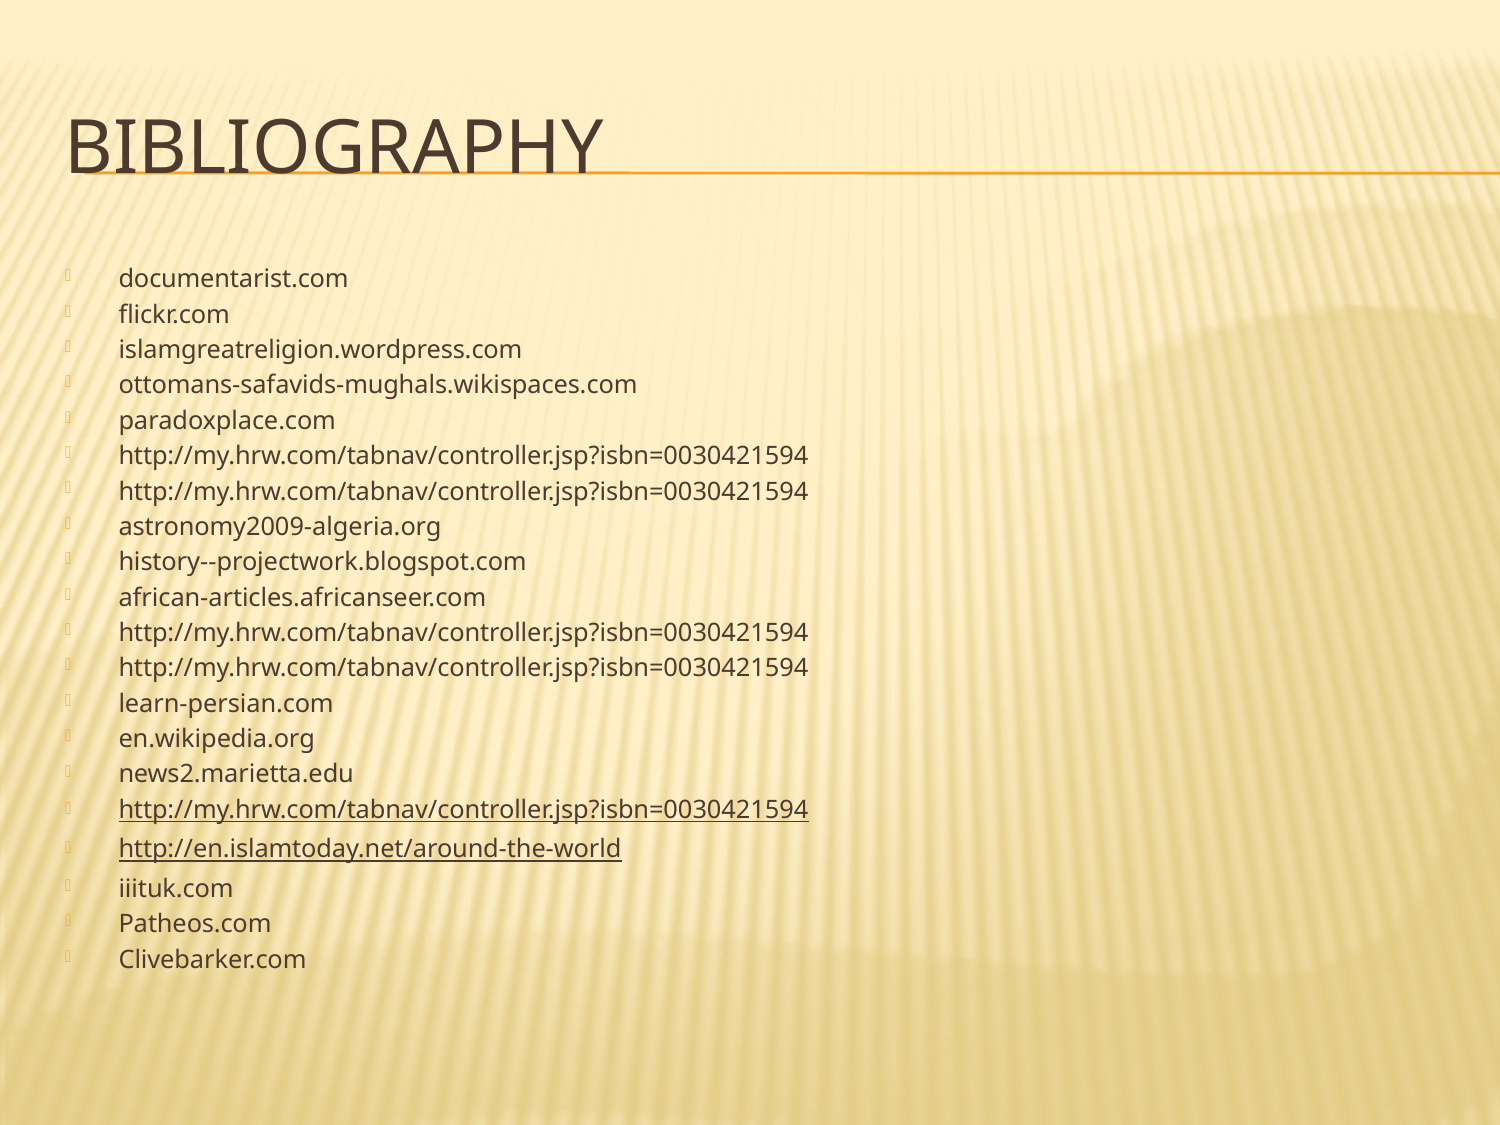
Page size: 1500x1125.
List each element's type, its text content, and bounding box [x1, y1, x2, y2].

title Bibliography [50, 75, 1475, 213]
list documentarist.com flickr.com islamgreatreligion.wordpress.com ottomans-safavids-mughals.wikispaces.com paradoxplace.com http://my.hrw.com/tabnav/controller.jsp?isbn=0030421594 http://my.hrw.com/tabnav/controller.jsp?isbn=0030421594 astronomy2009-algeria.org history--projectwork.blogspot.com african-articles.africanseer.com http://my.hrw.com/tabnav/controller.jsp?isbn=0030421594 http://my.hrw.com/tabnav/controller.jsp?isbn=0030421594 learn-persian.com en.wikipedia.org news2.marietta.edu http://my.hrw.com/tabnav/controller.jsp?isbn=0030421594 http://en.islamtoday.net/around-the-world iiituk.com Patheos.com Clivebarker.com [49, 254, 1476, 998]
